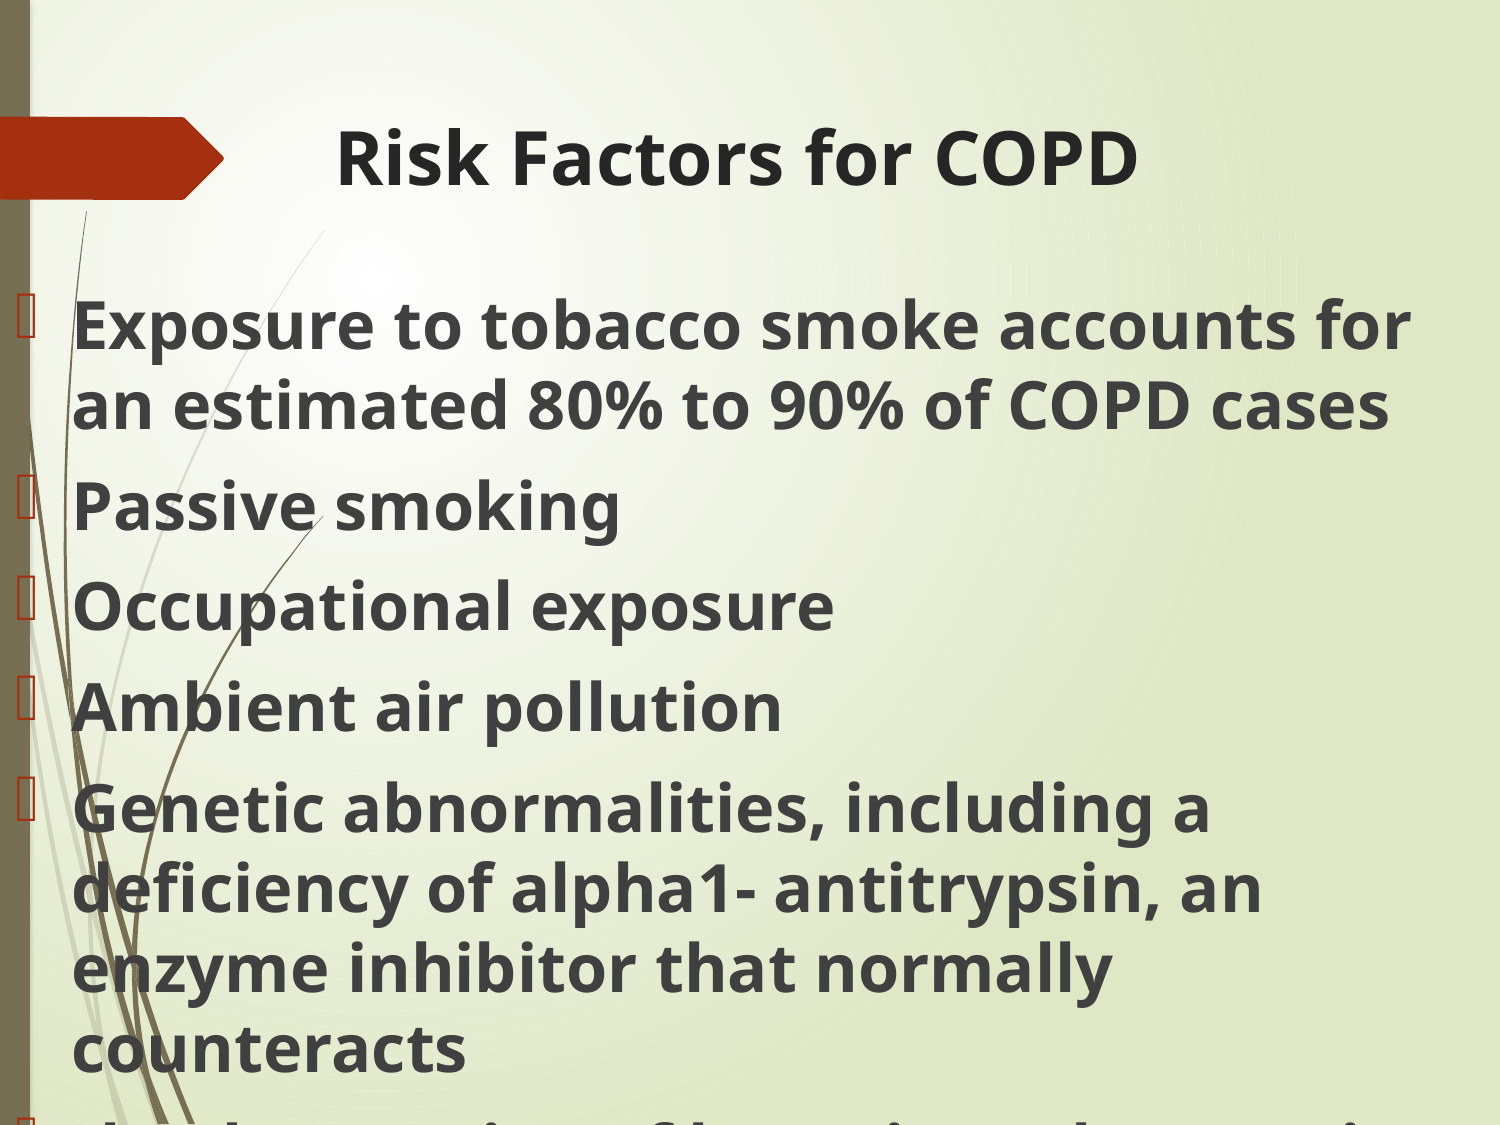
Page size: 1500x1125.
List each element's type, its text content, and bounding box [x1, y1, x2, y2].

list Exposure to tobacco smoke accounts for an estimated 80% to 90% of COPD cases Passive smoking Occupational exposure Ambient air pollution Genetic abnormalities, including a deficiency of alpha1- antitrypsin, an enzyme inhibitor that normally counteracts the destruction of lung tissue by certain other enzymes [0, 275, 1500, 1125]
title Risk Factors for COPD [319, 102, 1400, 275]
